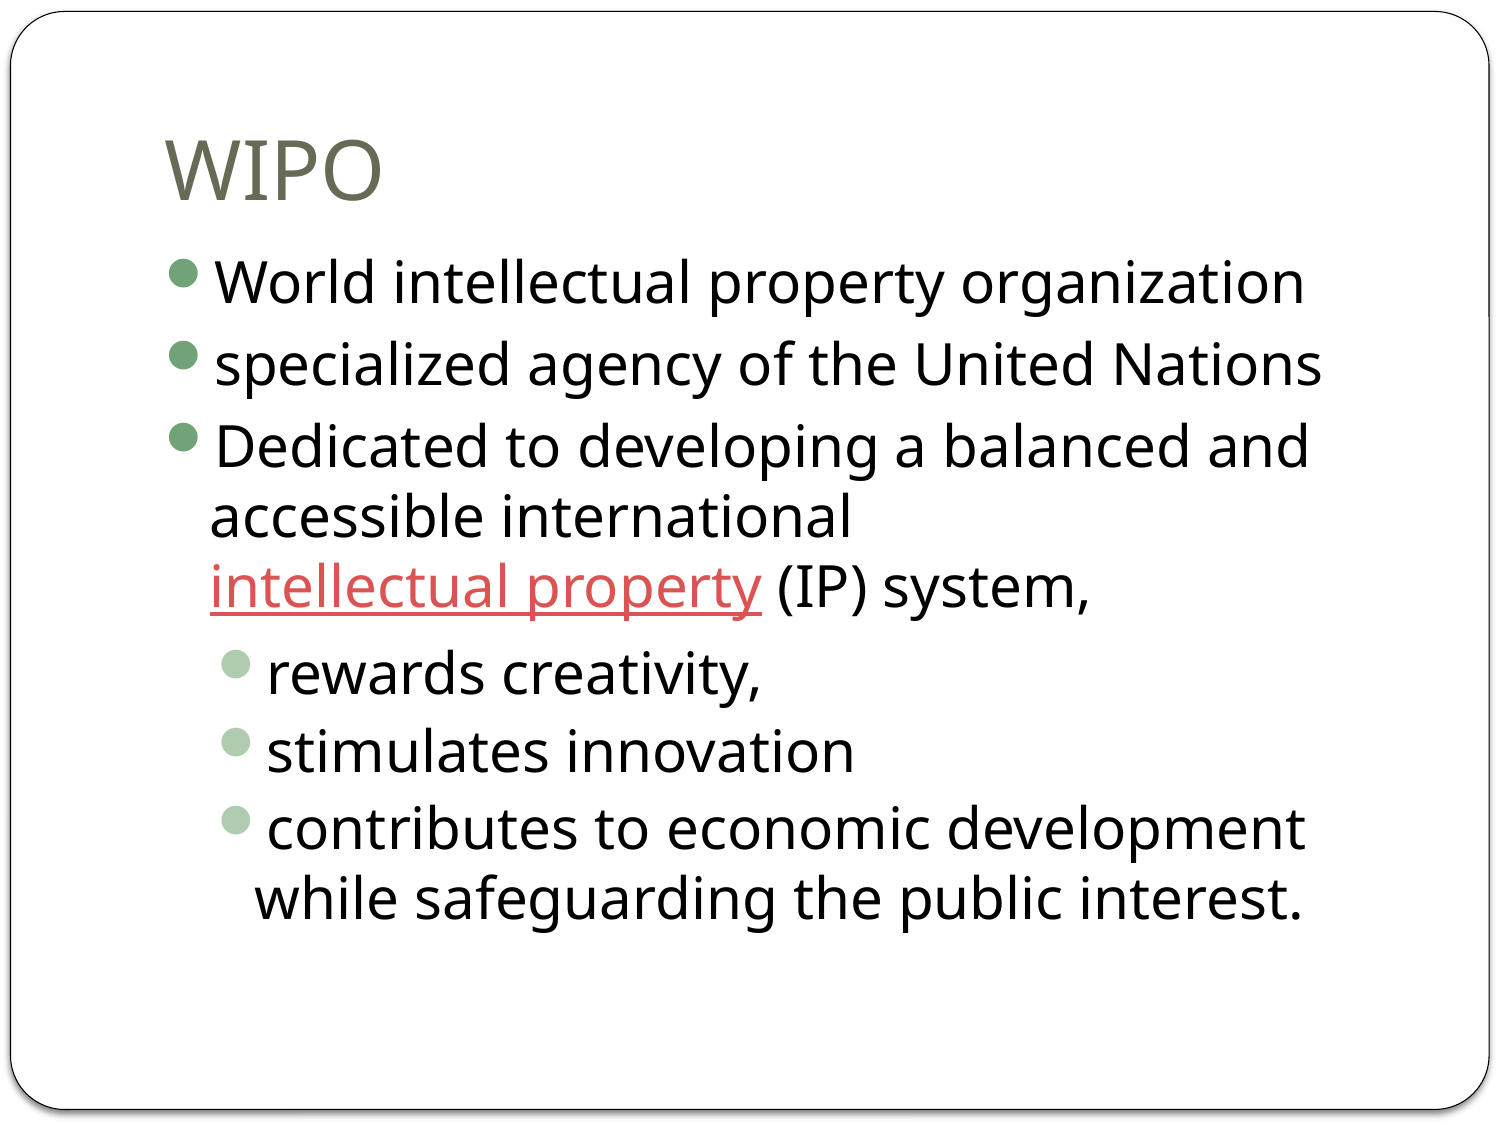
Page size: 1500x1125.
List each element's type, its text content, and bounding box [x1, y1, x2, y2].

list World intellectual property organization specialized agency of the United Nations Dedicated to developing a balanced and accessible international intellectual property (IP) system, rewards creativity, stimulates innovation contributes to economic development while safeguarding the public interest. [150, 237, 1425, 988]
title WIPO [150, 45, 1425, 233]
